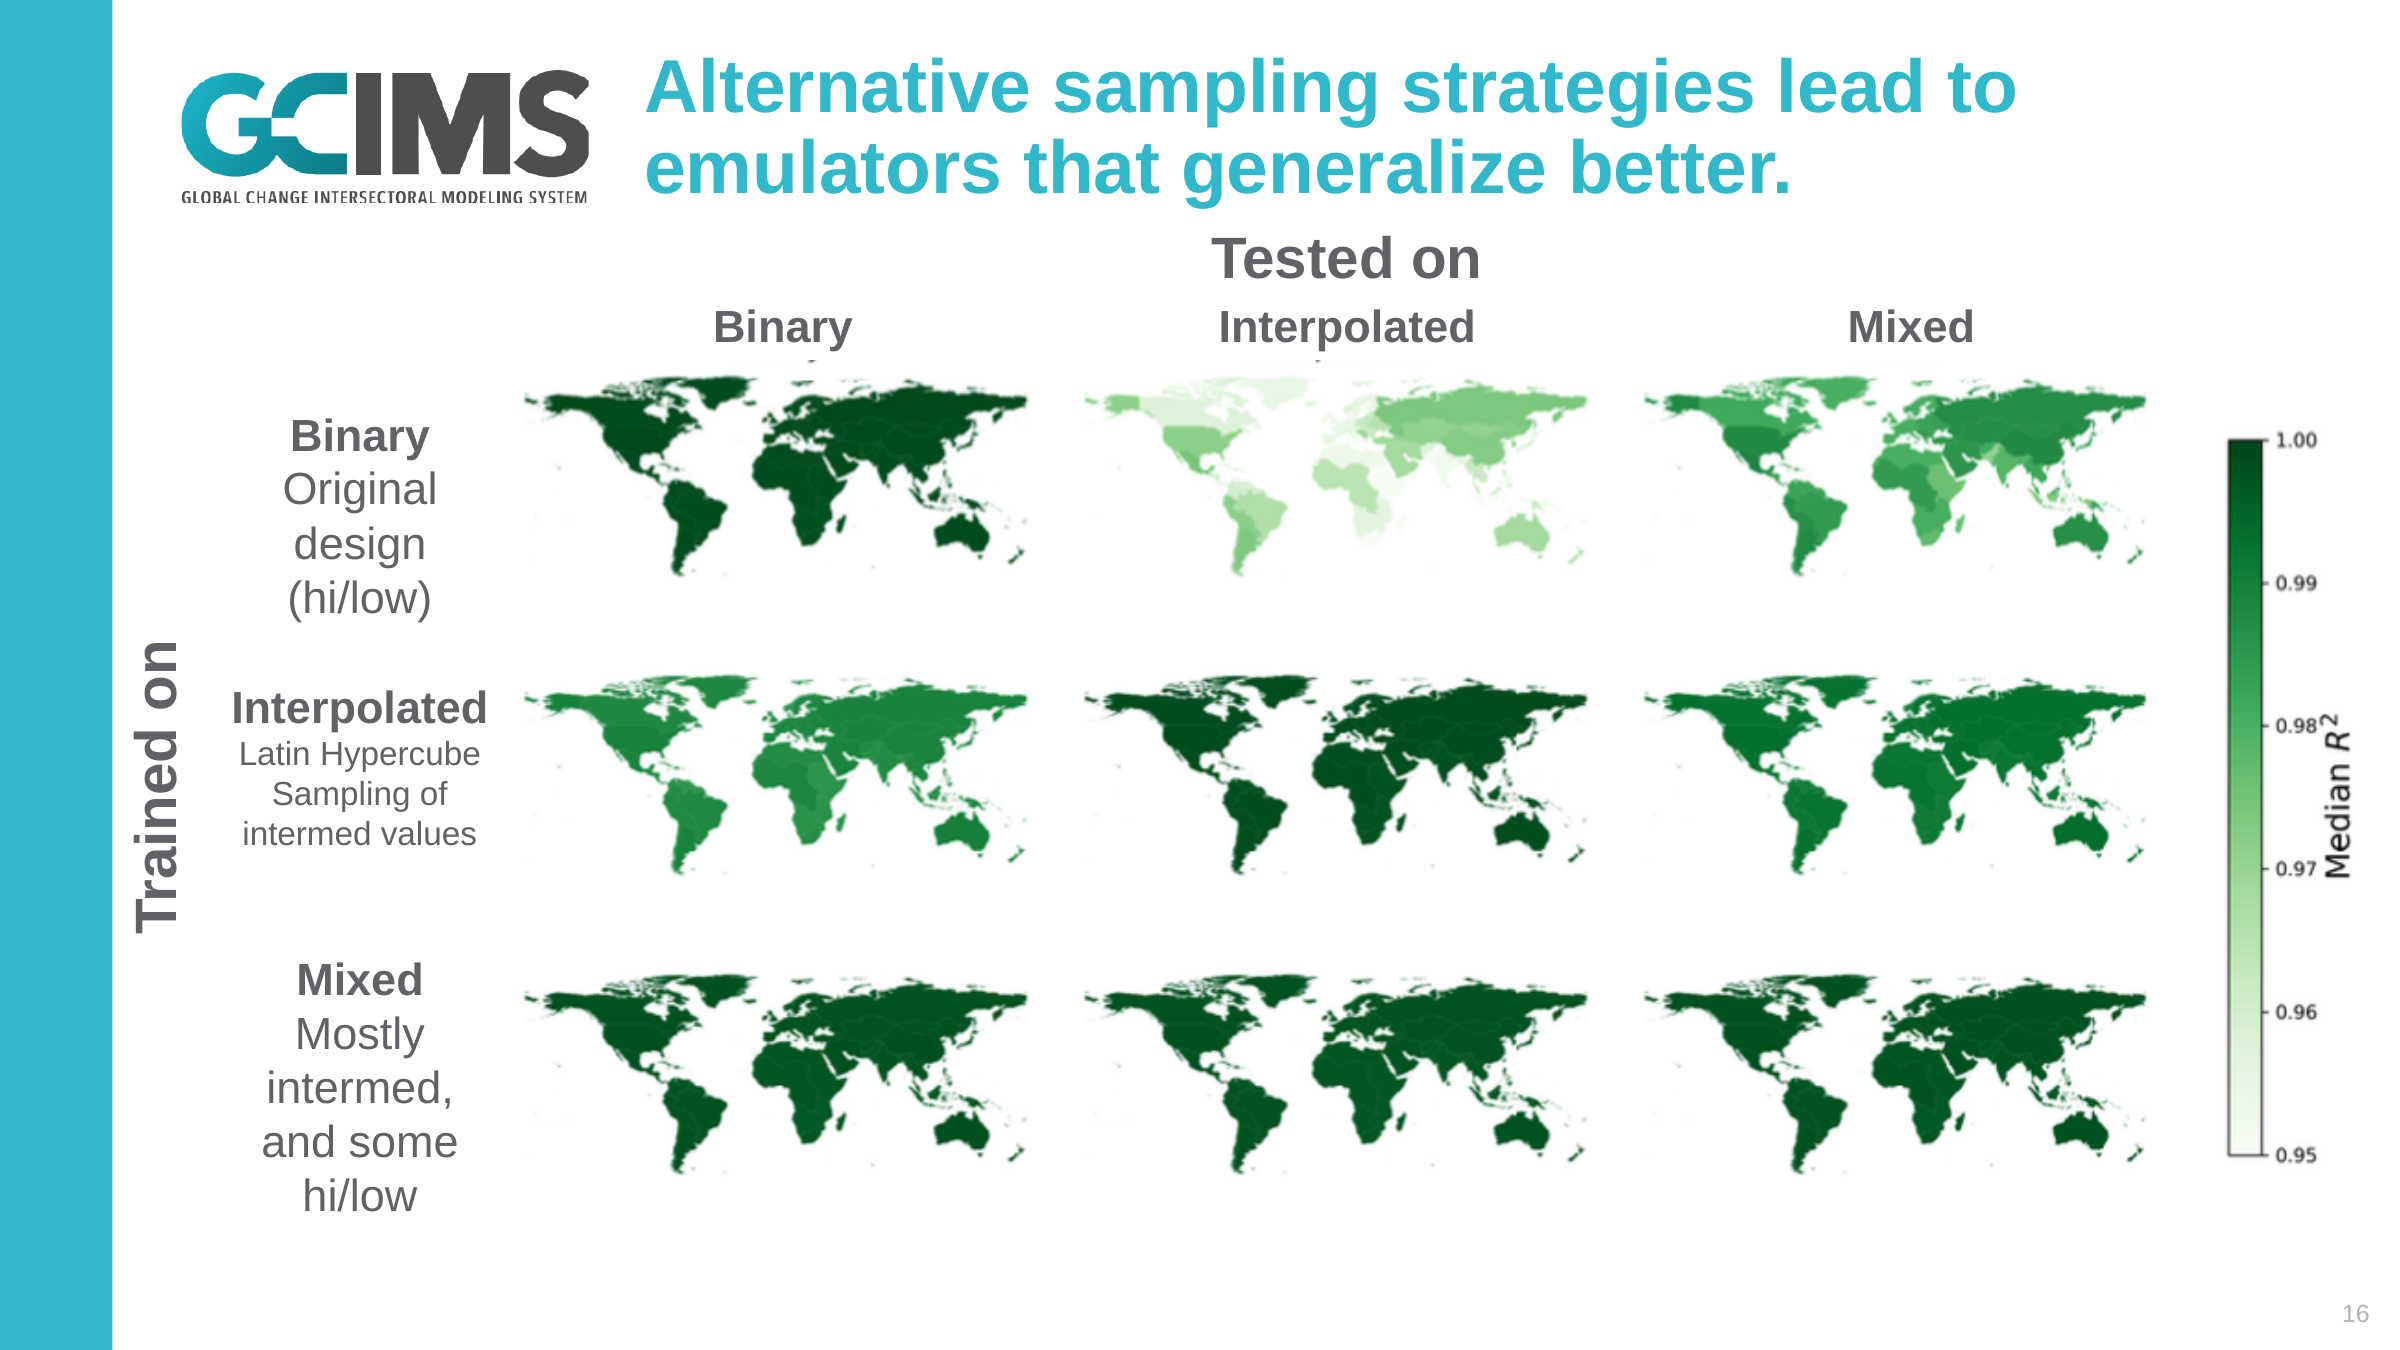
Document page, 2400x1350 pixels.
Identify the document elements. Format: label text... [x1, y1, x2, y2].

text_box Mixed Mostly intermed, and some hi/low [244, 942, 476, 1228]
text_box Interpolated Latin Hypercube Sampling of intermed values [212, 670, 507, 860]
text_box Binary Original design (hi/low) [244, 398, 476, 630]
text_box Interpolated [1199, 298, 1495, 359]
text_box Binary [667, 290, 899, 359]
picture [507, 359, 2378, 1221]
slide_number 16 [2295, 1275, 2370, 1350]
text_box Mixed [1796, 290, 2027, 359]
title Alternative sampling strategies lead to emulators that generalize better. [644, 36, 2296, 218]
text_box Trained on [110, 625, 196, 950]
text_box Tested on [1196, 213, 1498, 298]
